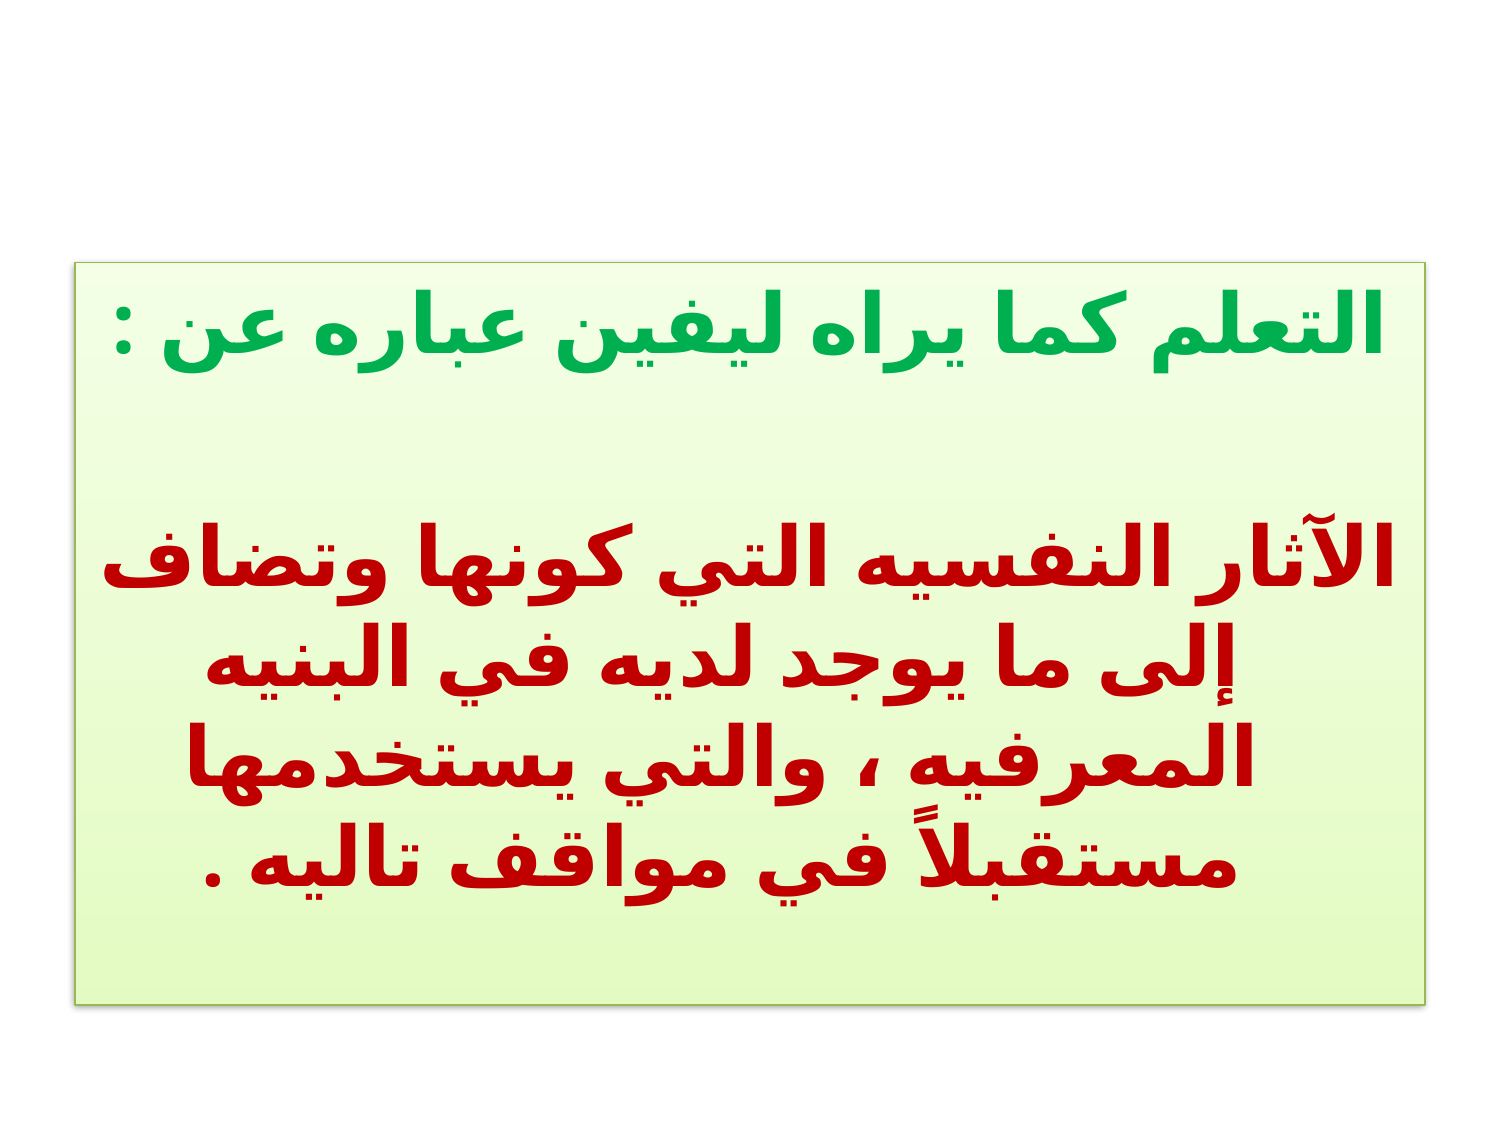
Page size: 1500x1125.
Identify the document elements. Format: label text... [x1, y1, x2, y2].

list التعلم كما يراه ليفين عباره عن : الآثار النفسيه التي كونها وتضاف إلى ما يوجد لديه في البنيه المعرفيه ، والتي يستخدمها مستقبلاً في مواقف تاليه . [74, 262, 1426, 1006]
